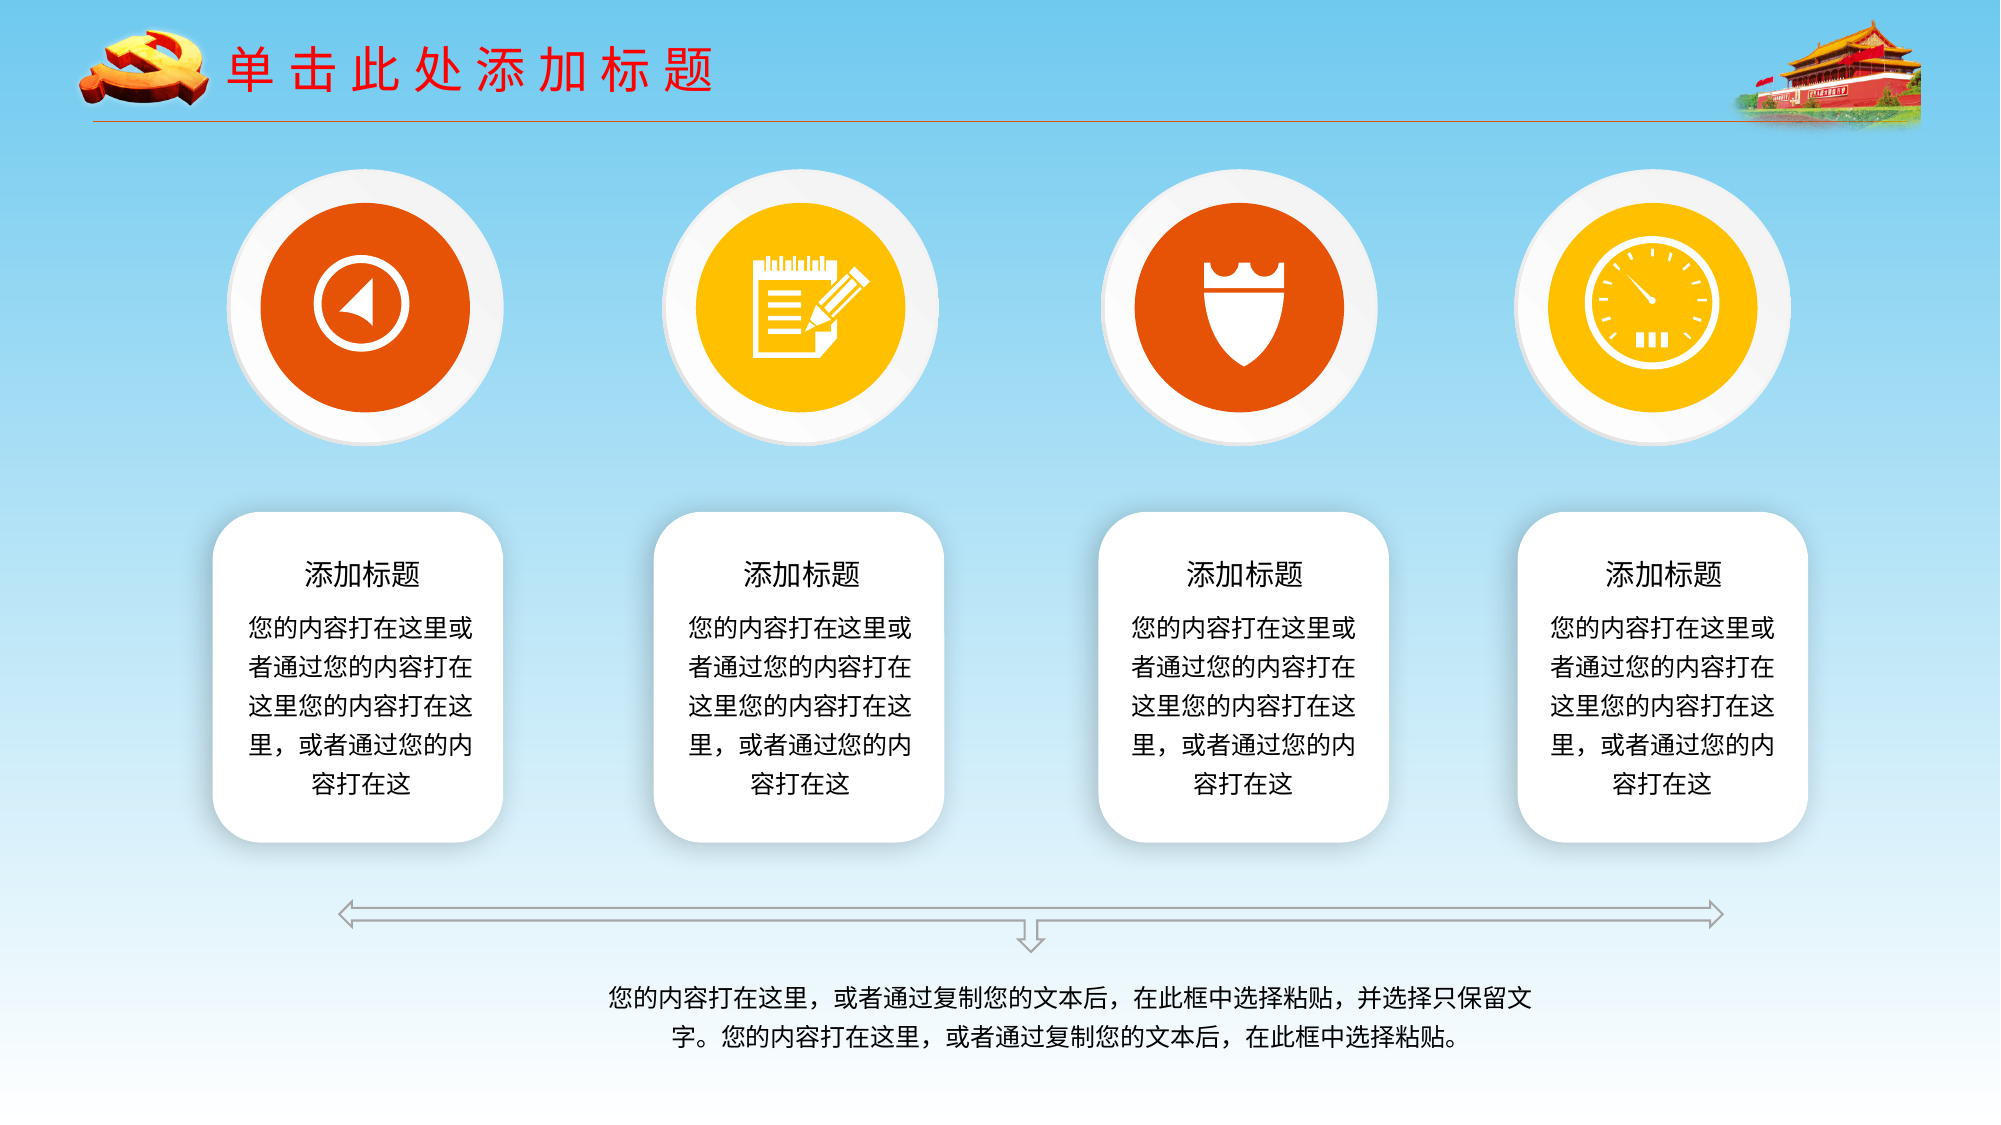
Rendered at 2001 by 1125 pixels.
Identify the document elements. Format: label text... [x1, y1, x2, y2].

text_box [1098, 511, 1390, 843]
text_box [662, 169, 940, 447]
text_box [226, 169, 504, 447]
text_box 您的内容打在这里，或者通过复制您的文本后，在此框中选择粘贴，并选择只保留文字。您的内容打在这里，或者通过复制您的文本后，在此框中选择粘贴。 [588, 969, 1554, 1056]
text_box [1514, 169, 1792, 447]
text_box 单击此处添加标题 [231, 31, 764, 106]
text_box [337, 899, 1725, 954]
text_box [653, 511, 945, 843]
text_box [212, 511, 504, 843]
picture [1709, 0, 1921, 148]
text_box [1100, 169, 1378, 447]
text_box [1517, 511, 1809, 843]
picture [39, 10, 231, 145]
